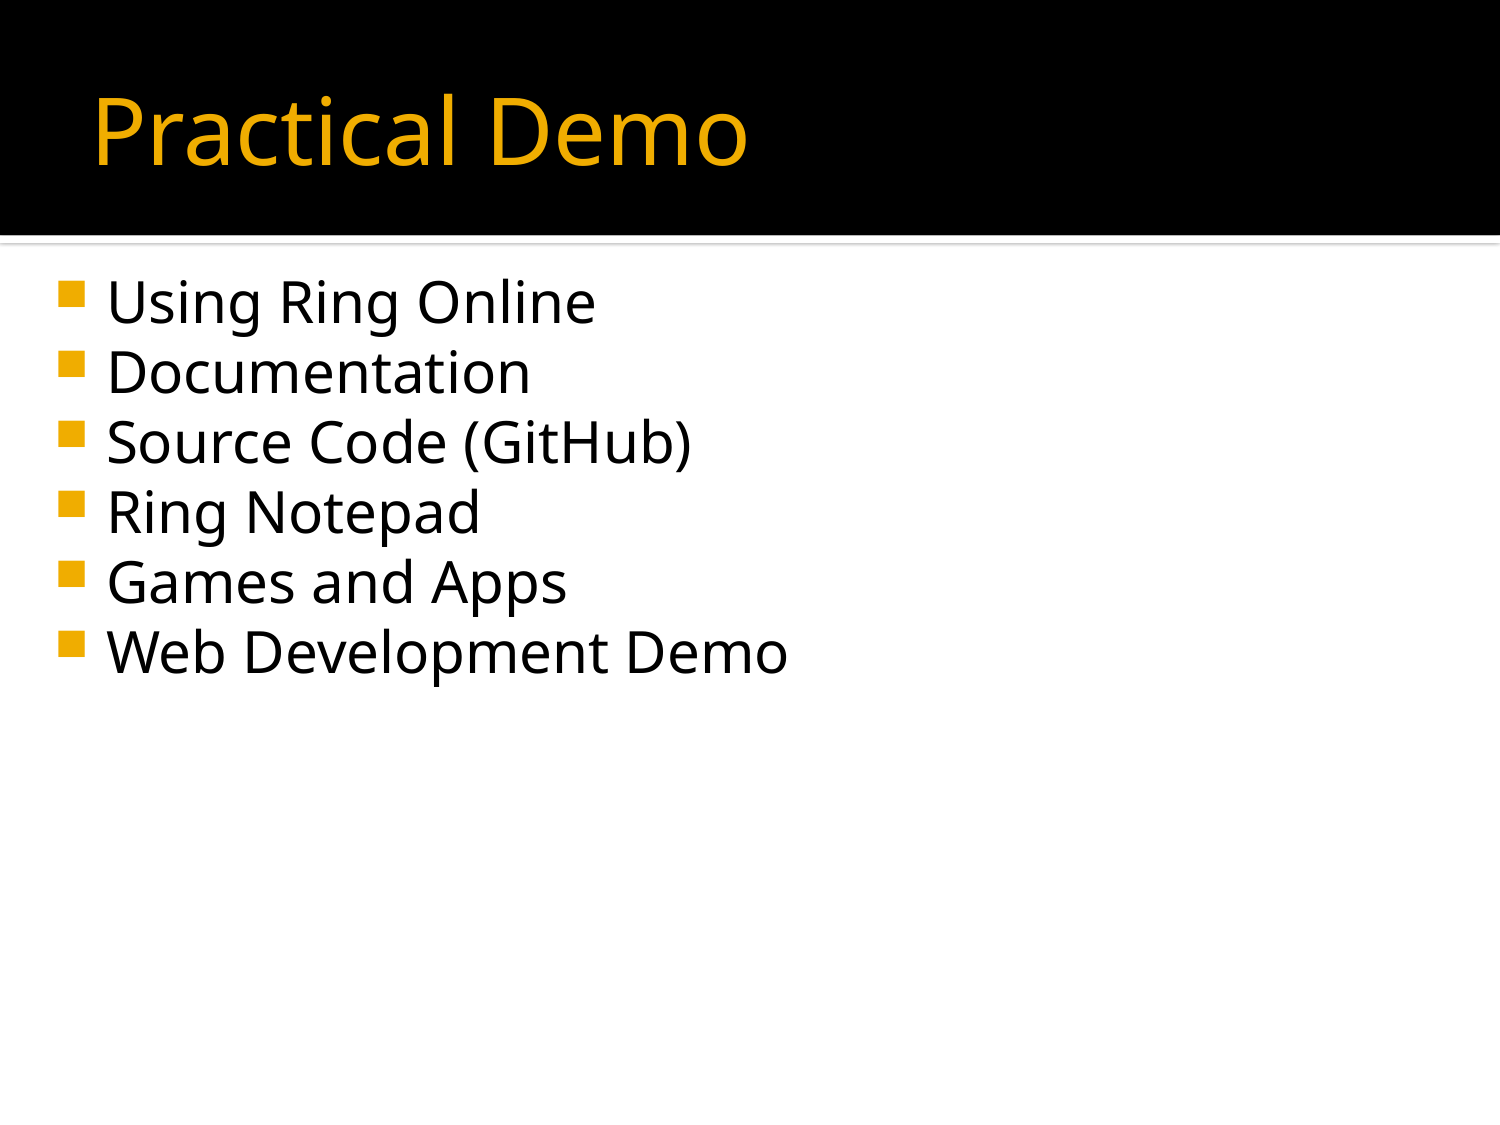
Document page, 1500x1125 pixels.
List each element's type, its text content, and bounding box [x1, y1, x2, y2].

list Using Ring Online Documentation Source Code (GitHub) Ring Notepad Games and Apps Web Development Demo [24, 249, 1463, 1050]
title Practical Demo [75, 25, 1425, 231]
